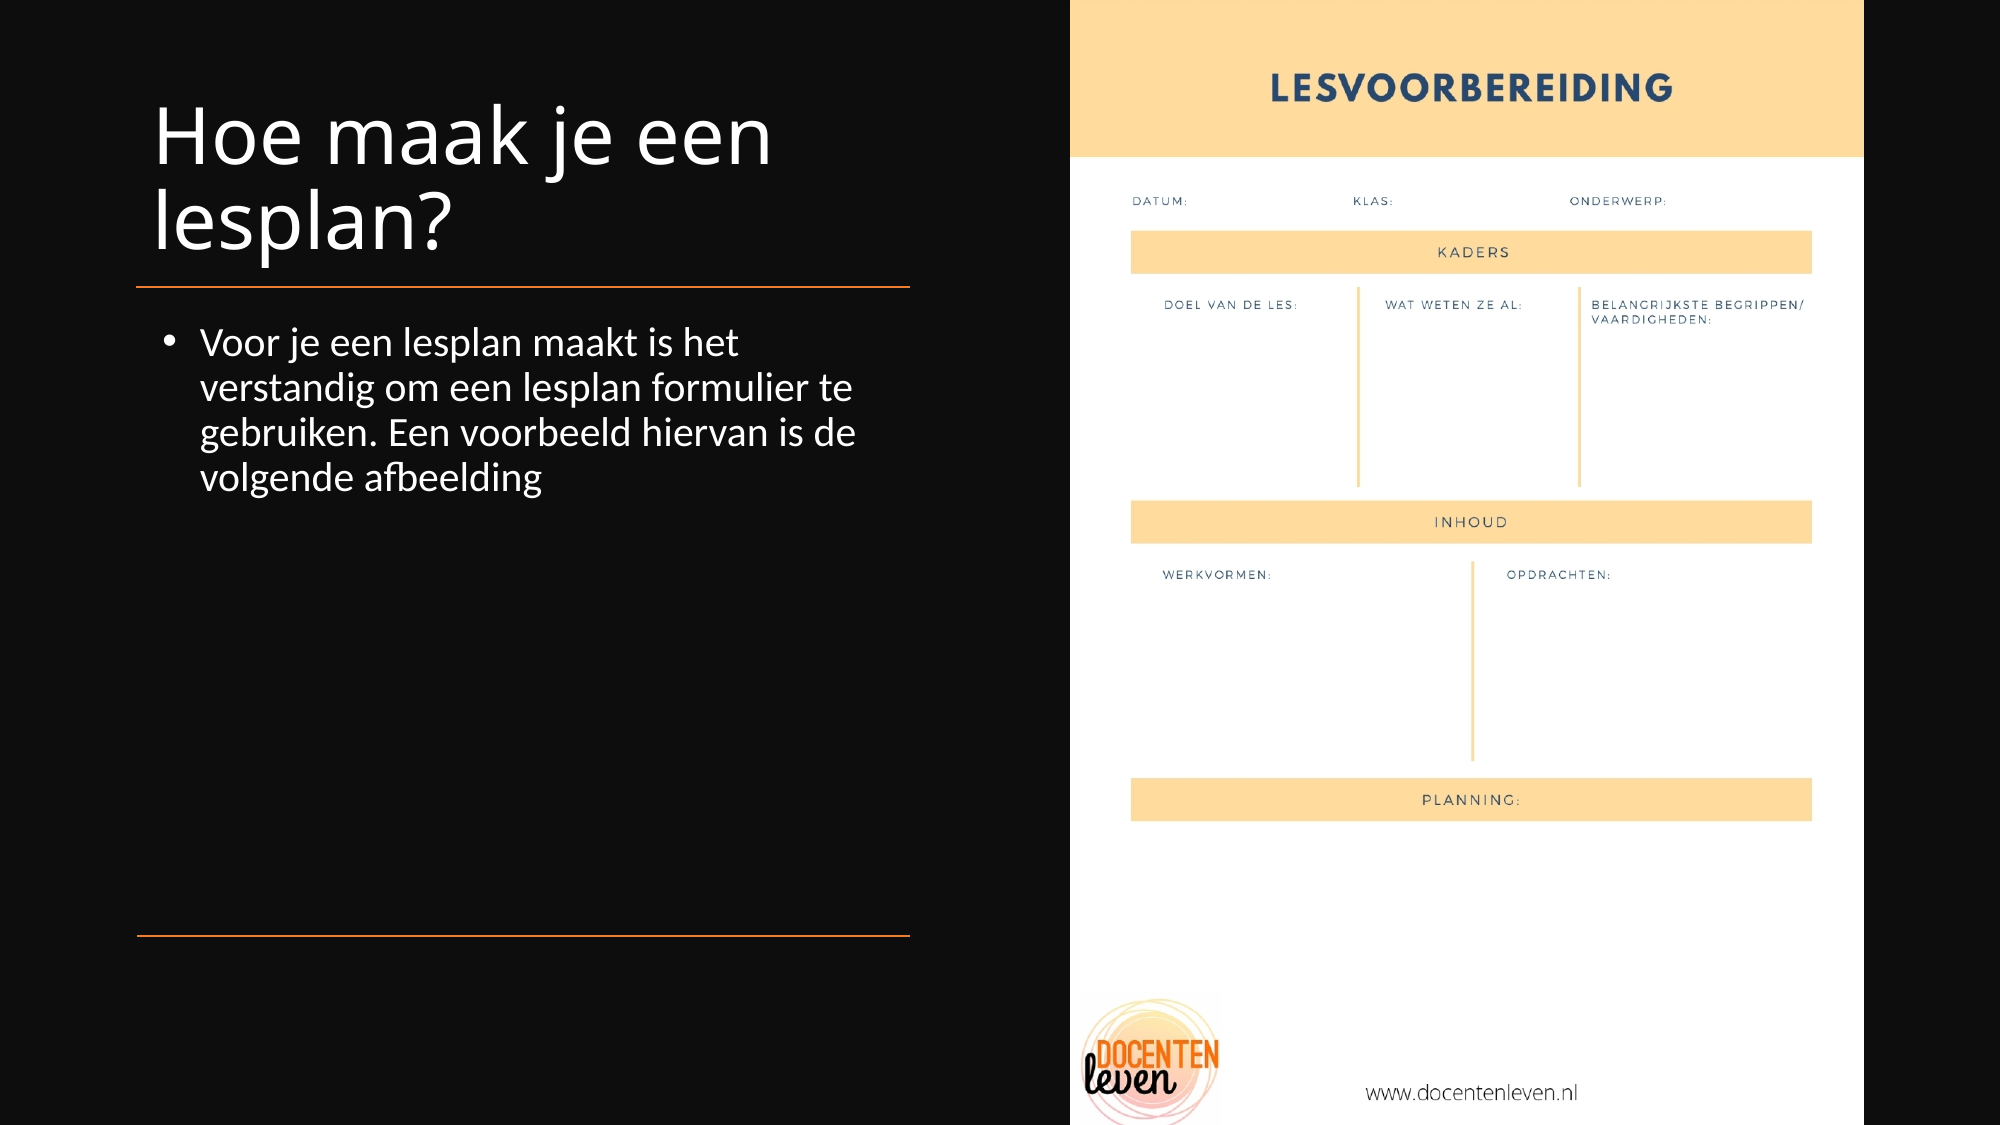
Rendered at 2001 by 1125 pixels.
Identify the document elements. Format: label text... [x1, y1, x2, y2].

text_box [0, 0, 1070, 1125]
picture [1070, 0, 1864, 1125]
list Voor je een lesplan maakt is het verstandig om een lesplan formulier te gebruiken. Een voorbeeld hiervan is de volgende afbeelding [147, 313, 900, 912]
title Hoe maak je een lesplan? [137, 73, 910, 275]
text_box [1864, 0, 2000, 1125]
